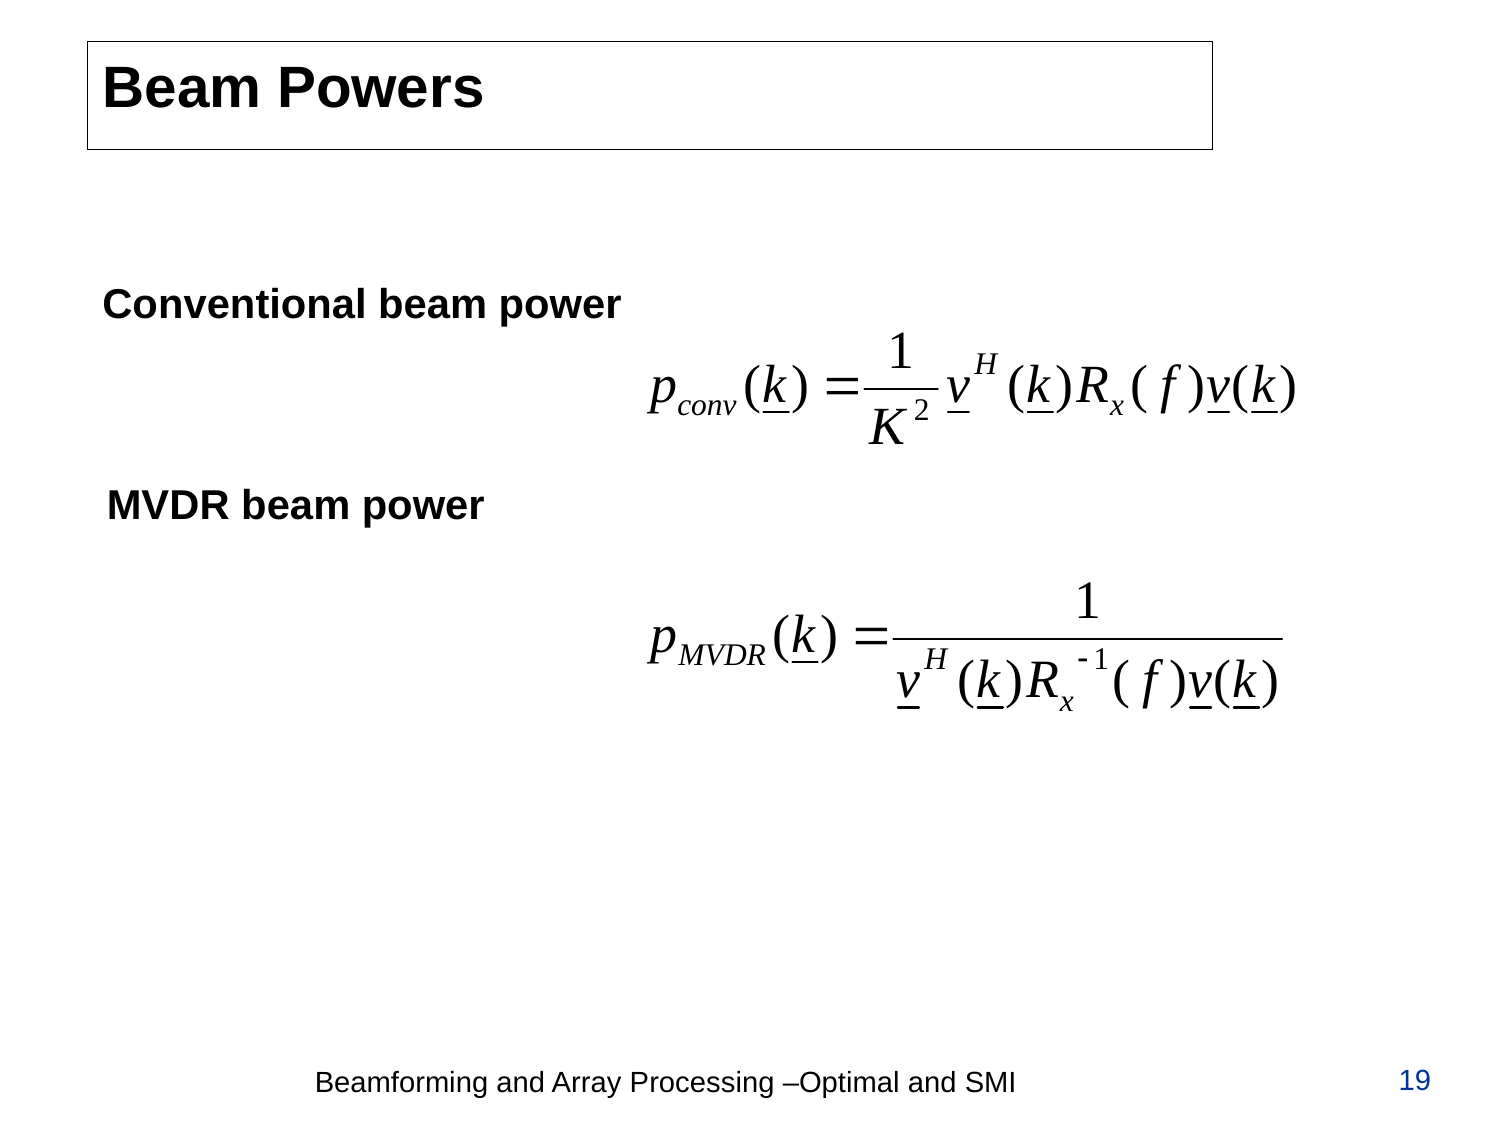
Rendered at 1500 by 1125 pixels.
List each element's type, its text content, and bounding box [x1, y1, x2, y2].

text_box Conventional beam power [87, 259, 808, 342]
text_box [635, 566, 1296, 725]
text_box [635, 316, 1310, 457]
title Beam Powers [87, 41, 1213, 150]
list MVDR beam power [91, 460, 625, 542]
slide_number 19 [1207, 1055, 1447, 1102]
